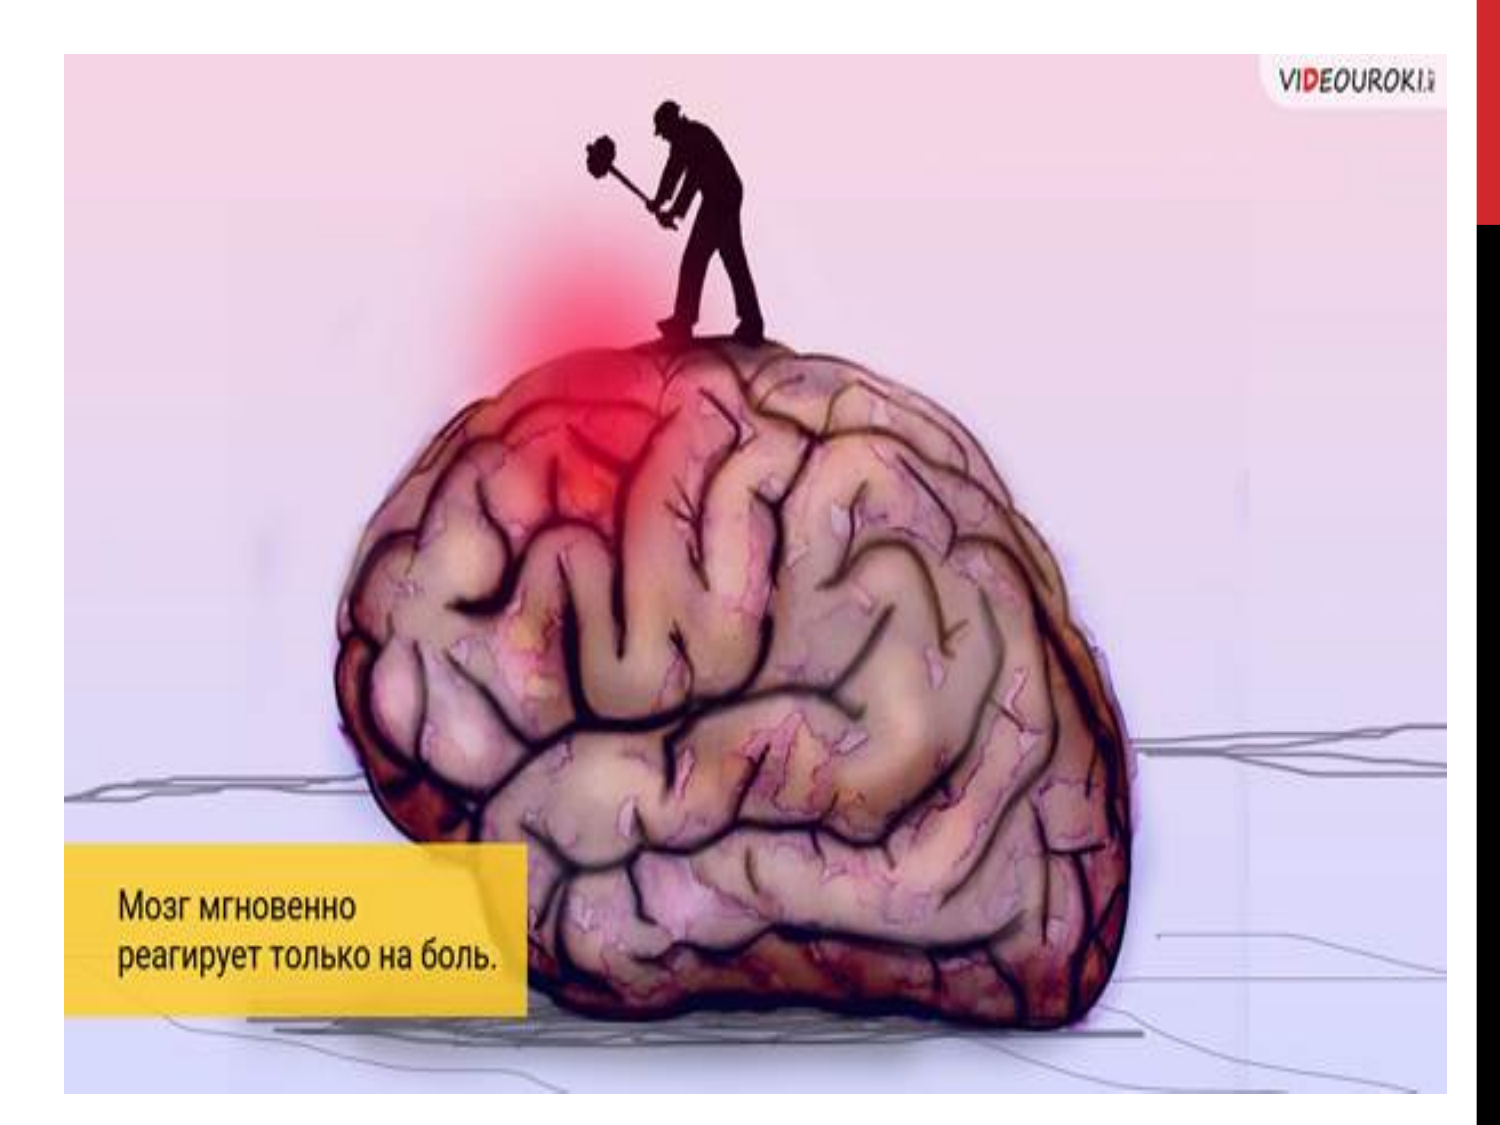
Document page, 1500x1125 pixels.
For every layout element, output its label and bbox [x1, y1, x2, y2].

picture [64, 53, 1448, 1095]
